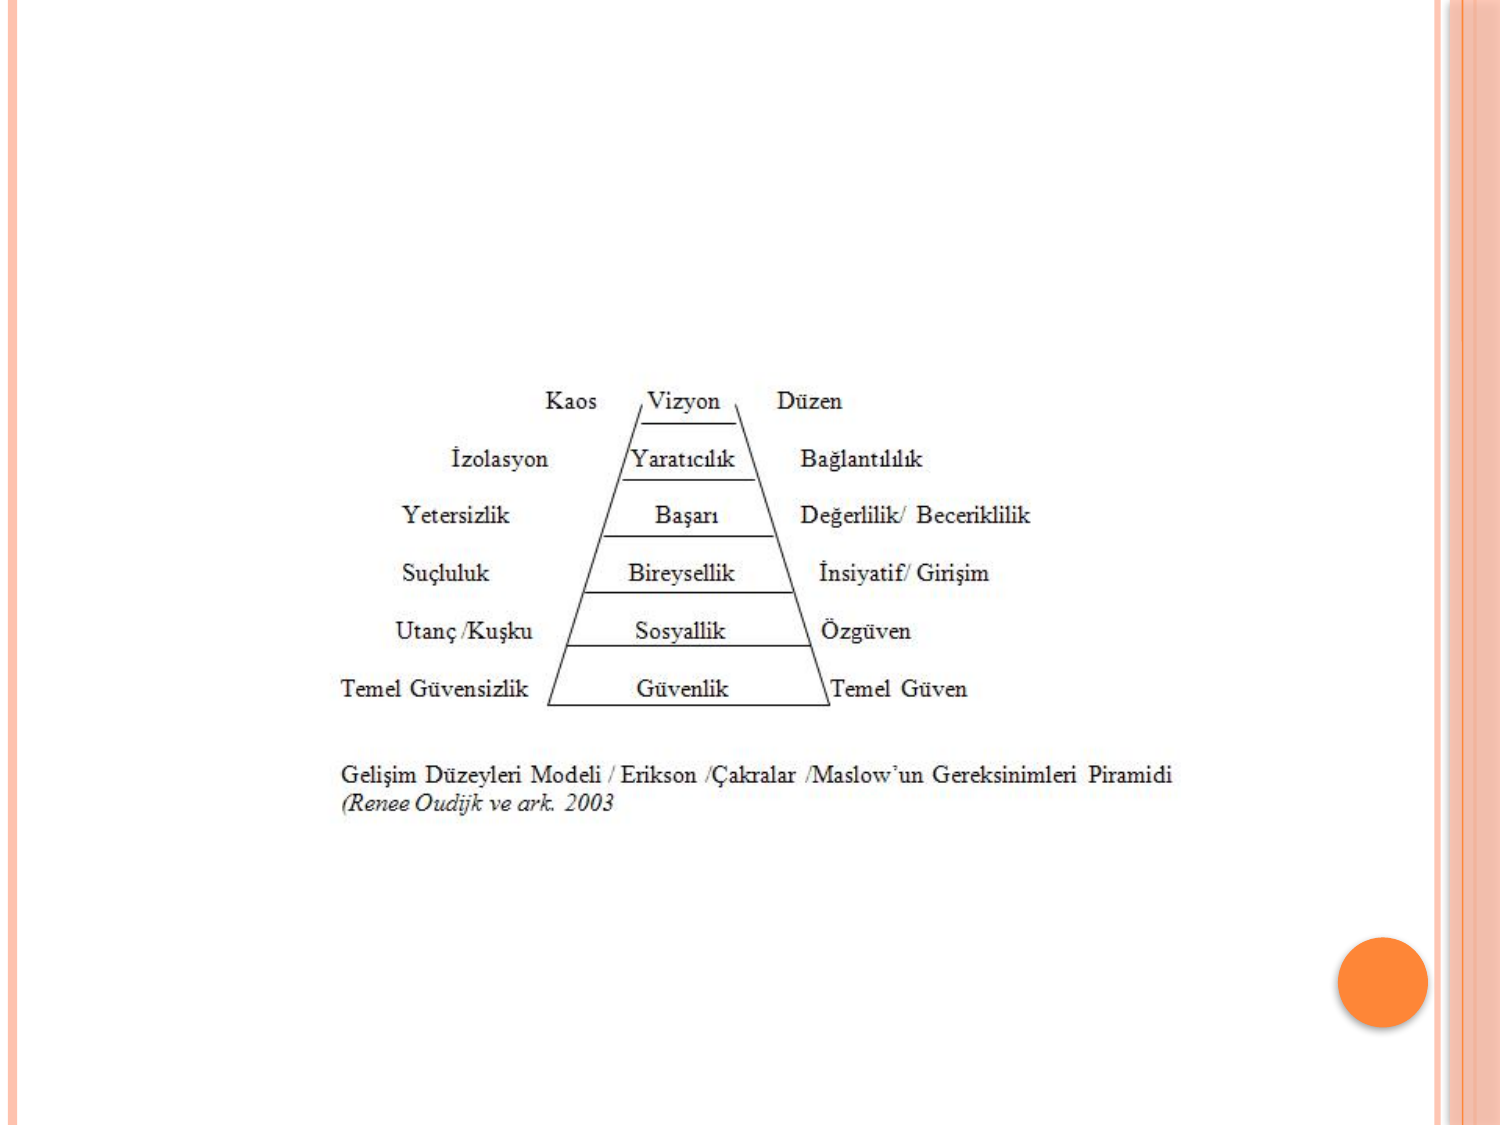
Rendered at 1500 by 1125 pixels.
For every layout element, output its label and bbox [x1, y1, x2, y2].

list [279, 323, 1220, 906]
